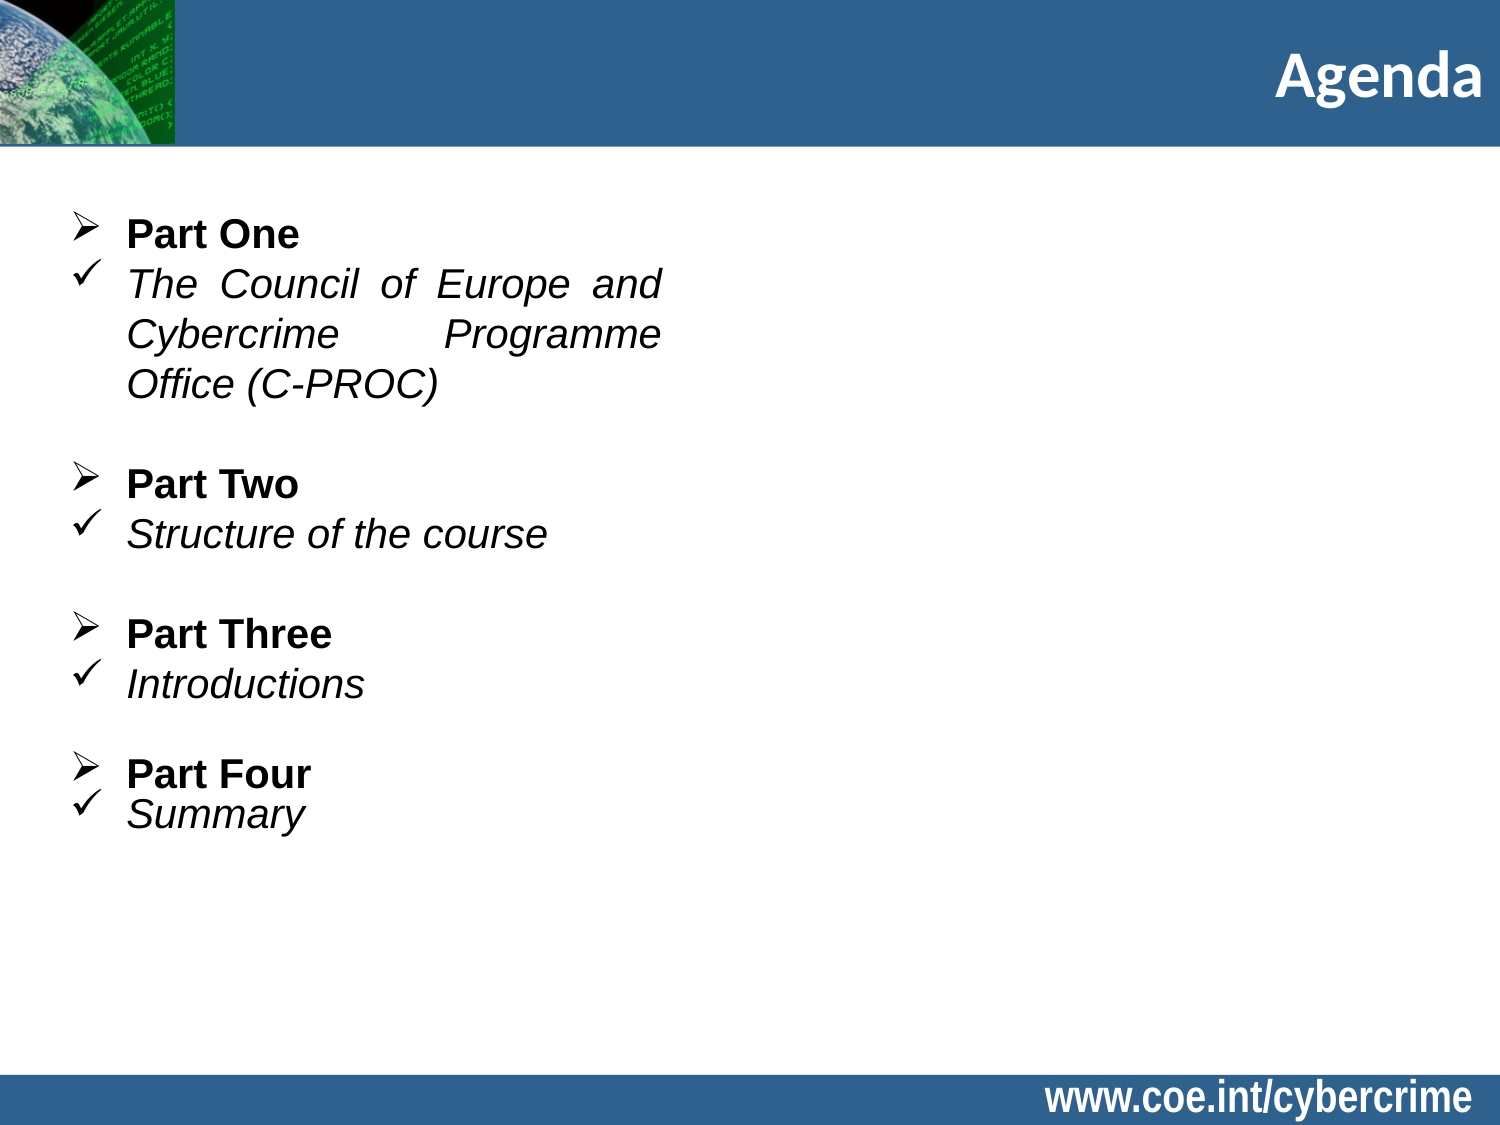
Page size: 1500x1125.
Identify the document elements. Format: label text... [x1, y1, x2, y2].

picture [0, 0, 175, 144]
text_box Agenda [177, 0, 1500, 149]
text_box [0, 1073, 1030, 1125]
text_box www.coe.int/cybercrime [1030, 1059, 1500, 1125]
text_box Part One The Council of Europe and Cybercrime Programme Office (C-PROC) Part Two Structure of the course Part Three Introductions Part Four Summary [55, 199, 678, 894]
